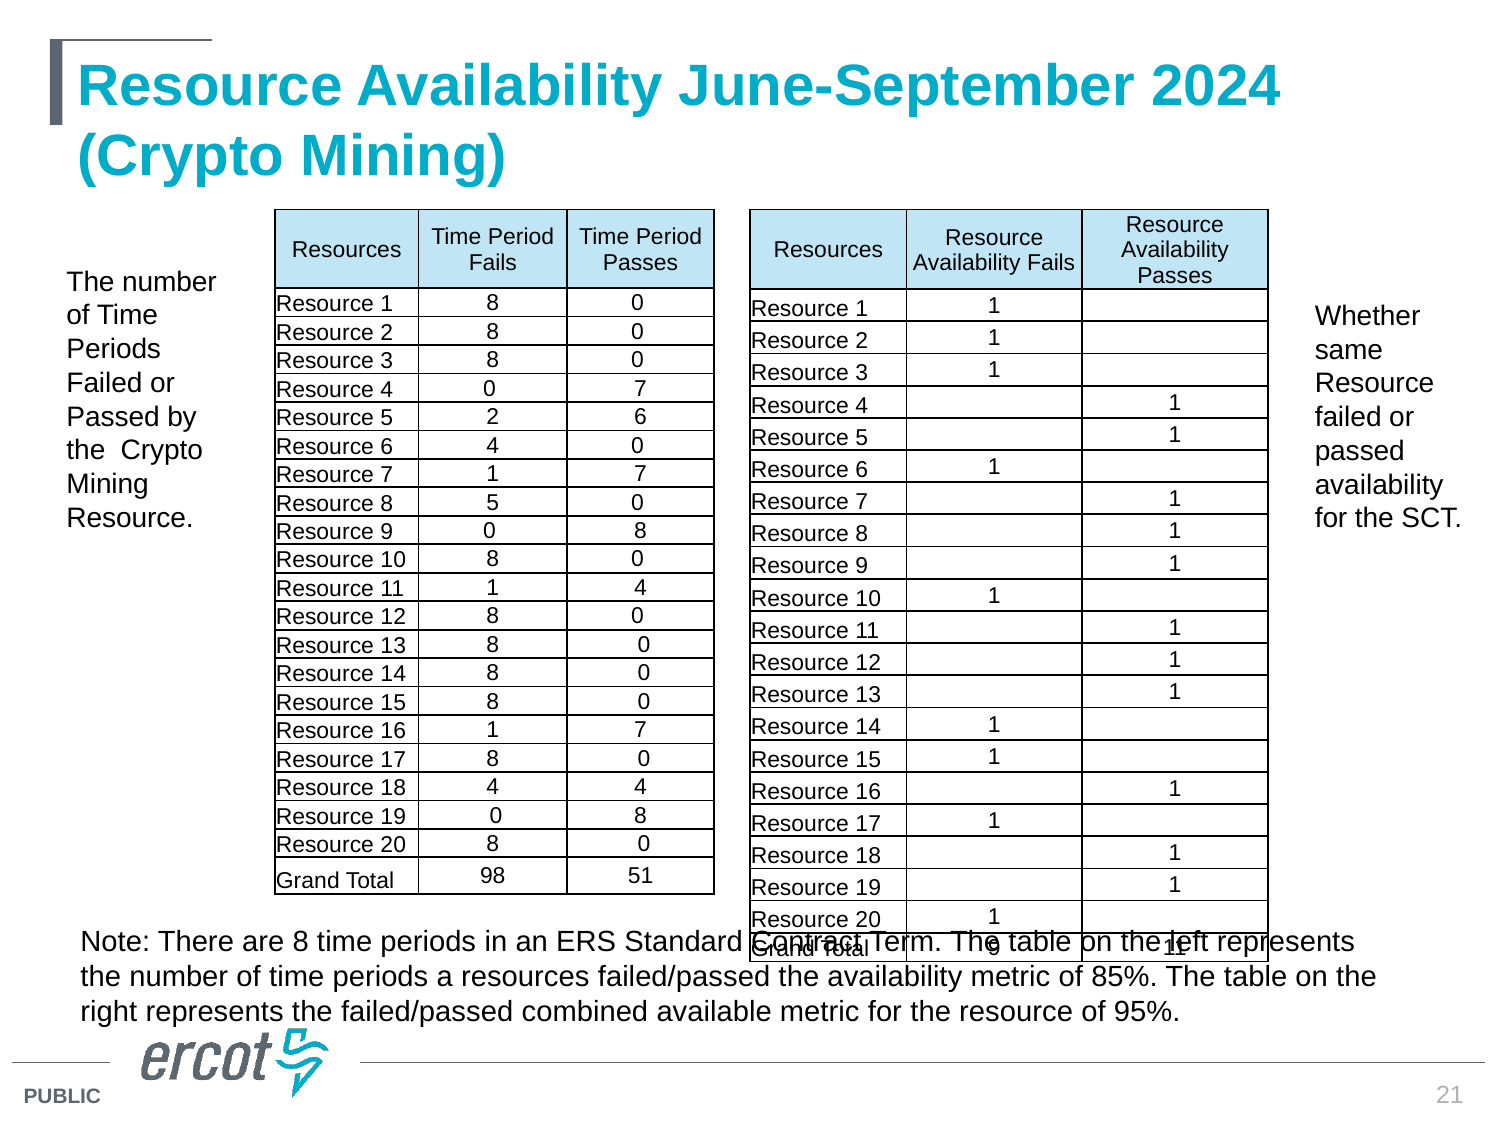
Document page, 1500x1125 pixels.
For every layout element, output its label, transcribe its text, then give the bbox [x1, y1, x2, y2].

table_cell Resource 5 [751, 419, 906, 449]
table_cell 8 [419, 744, 566, 771]
table_cell [1083, 805, 1267, 835]
table_cell [907, 547, 1081, 578]
table_cell 0 [568, 631, 713, 657]
table_cell Resource 14 [751, 708, 906, 739]
table_cell [1083, 451, 1267, 481]
table_cell [1083, 290, 1267, 320]
table_cell 0 [568, 346, 713, 373]
table_cell [907, 612, 1081, 642]
table_cell Resource 16 [751, 773, 906, 803]
table_cell 8 [568, 517, 713, 543]
text_box Whether same Resource failed or passed availability for the SCT. [1299, 290, 1488, 541]
table_cell [1083, 580, 1267, 610]
table_cell 1 [907, 805, 1081, 835]
table_cell 0 [568, 488, 713, 515]
table_cell 1 [1083, 644, 1267, 674]
table_cell 1 [419, 460, 566, 486]
table_cell 1 [1083, 483, 1267, 513]
table_cell 7 [568, 374, 713, 401]
table_cell Resource 1 [751, 290, 906, 320]
table_cell Resource 8 [276, 488, 418, 515]
table_cell 0 [568, 687, 713, 714]
table_cell 0 [568, 431, 713, 458]
table_cell Grand Total [276, 858, 418, 893]
table_cell Resource 17 [276, 744, 418, 771]
table_cell 0 [568, 744, 713, 771]
table_cell 98 [419, 858, 566, 893]
table_cell 1 [1083, 515, 1267, 546]
table_cell Resource 12 [751, 644, 906, 674]
table_cell Resource 10 [751, 580, 906, 610]
table_cell Resource 19 [276, 801, 418, 828]
table_cell [907, 483, 1081, 513]
table_cell 8 [419, 346, 566, 373]
table_cell Resource 7 [276, 460, 418, 486]
table_cell 0 [568, 602, 713, 629]
table_cell 1 [907, 901, 1081, 915]
table_cell Resource 11 [276, 574, 418, 600]
table_cell Resource 7 [751, 483, 906, 513]
table_cell 8 [419, 687, 566, 714]
table_cell 8 [568, 801, 713, 828]
table_cell Resource 20 [276, 830, 418, 856]
table_cell Resource 14 [276, 659, 418, 686]
table_cell [1083, 901, 1267, 915]
table_cell 1 [907, 290, 1081, 320]
table_cell 6 [568, 403, 713, 430]
table_cell 1 [1083, 773, 1267, 803]
table_cell Resource 15 [751, 741, 906, 771]
table_cell [907, 387, 1081, 417]
table_cell 7 [568, 716, 713, 743]
table_cell 0 [419, 801, 566, 828]
table_cell 1 [1083, 837, 1267, 868]
table_cell 1 [419, 716, 566, 743]
table_cell [907, 676, 1081, 707]
table_cell 1 [907, 354, 1081, 385]
table_cell Resource 4 [751, 387, 906, 417]
table_cell Resource 6 [276, 431, 418, 458]
table_header Resources [276, 210, 418, 287]
table_cell 2 [419, 403, 566, 430]
table_cell 1 [907, 580, 1081, 610]
table_cell 4 [568, 574, 713, 600]
table_cell Resource 17 [751, 805, 906, 835]
table_cell 0 [568, 659, 713, 686]
table_cell 0 [568, 830, 713, 856]
table_cell 1 [1083, 419, 1267, 449]
table_cell [907, 869, 1081, 900]
table_cell 7 [568, 460, 713, 486]
slide_number 21 [1412, 1076, 1488, 1112]
table_cell 51 [568, 858, 713, 893]
table_cell Resource 3 [751, 354, 906, 385]
table_cell [907, 515, 1081, 546]
table_cell 8 [419, 289, 566, 316]
table_cell [1083, 708, 1267, 739]
table_cell 4 [419, 773, 566, 800]
table_header Time Period Fails [419, 210, 566, 287]
table_cell 0 [568, 545, 713, 572]
table_cell Resource 18 [751, 837, 906, 868]
table_cell Resource 16 [276, 716, 418, 743]
table_cell 5 [419, 488, 566, 515]
table_cell Resource 2 [751, 322, 906, 353]
table_cell [1083, 741, 1267, 771]
table_cell [907, 773, 1081, 803]
table_cell 4 [419, 431, 566, 458]
table_cell Resource 18 [276, 773, 418, 800]
table_cell Resource 13 [276, 631, 418, 657]
table_cell 0 [419, 517, 566, 543]
table_cell [907, 837, 1081, 868]
table_cell 1 [907, 741, 1081, 771]
table_cell 8 [419, 830, 566, 856]
table_cell Resource 2 [276, 317, 418, 344]
table_cell Resource 15 [276, 687, 418, 714]
table_cell 1 [1083, 869, 1267, 900]
table_cell 4 [568, 773, 713, 800]
title Resource Availability June-September 2024 (Crypto Mining) [62, 39, 1450, 228]
table_cell 8 [419, 545, 566, 572]
table_cell Resource 13 [751, 676, 906, 707]
table_cell Resource 9 [276, 517, 418, 543]
text_box Note: There are 8 time periods in an ERS Standard Contract Term. The table on the left represents the number of time periods a resources failed/passed the availability metric of 85%. The table on the right represents the failed/passed combined available metric for the resource of 95%. [65, 915, 1394, 1036]
table_cell 1 [1083, 387, 1267, 417]
table_cell Resource 10 [276, 545, 418, 572]
table_cell Resource 3 [276, 346, 418, 373]
table_cell 0 [419, 374, 566, 401]
table_cell Resource 5 [276, 403, 418, 430]
text_box The number of Time Periods Failed or Passed by the Crypto Mining Resource. [51, 255, 240, 541]
table_cell 1 [907, 708, 1081, 739]
table_cell 1 [1083, 676, 1267, 707]
table_cell 8 [419, 631, 566, 657]
table_header Resource Availability Fails [907, 210, 1081, 288]
table_cell Resource 4 [276, 374, 418, 401]
table_cell 1 [1083, 612, 1267, 642]
table_cell 1 [419, 574, 566, 600]
table_header Resource Availability Passes [1083, 210, 1267, 288]
picture [137, 1036, 332, 1100]
table_cell 1 [907, 451, 1081, 481]
table_cell 8 [419, 659, 566, 686]
table_cell Resource 9 [751, 547, 906, 578]
table_cell [907, 419, 1081, 449]
table_cell Resource 6 [751, 451, 906, 481]
table_cell [1083, 354, 1267, 385]
table_header Resources [751, 210, 906, 288]
table_cell 8 [419, 317, 566, 344]
table_cell 8 [419, 602, 566, 629]
table_cell 0 [568, 317, 713, 344]
table_cell Resource 20 [751, 901, 906, 915]
table_cell 0 [568, 289, 713, 316]
table_cell Resource 8 [751, 515, 906, 546]
table_cell [907, 644, 1081, 674]
table_cell Resource 11 [751, 612, 906, 642]
table_cell Resource 12 [276, 602, 418, 629]
table_cell Resource 19 [751, 869, 906, 900]
table_cell [1083, 322, 1267, 353]
table_cell Resource 1 [276, 289, 418, 316]
table_header Time Period Passes [568, 210, 713, 287]
table_cell 1 [907, 322, 1081, 353]
table_cell 1 [1083, 547, 1267, 578]
